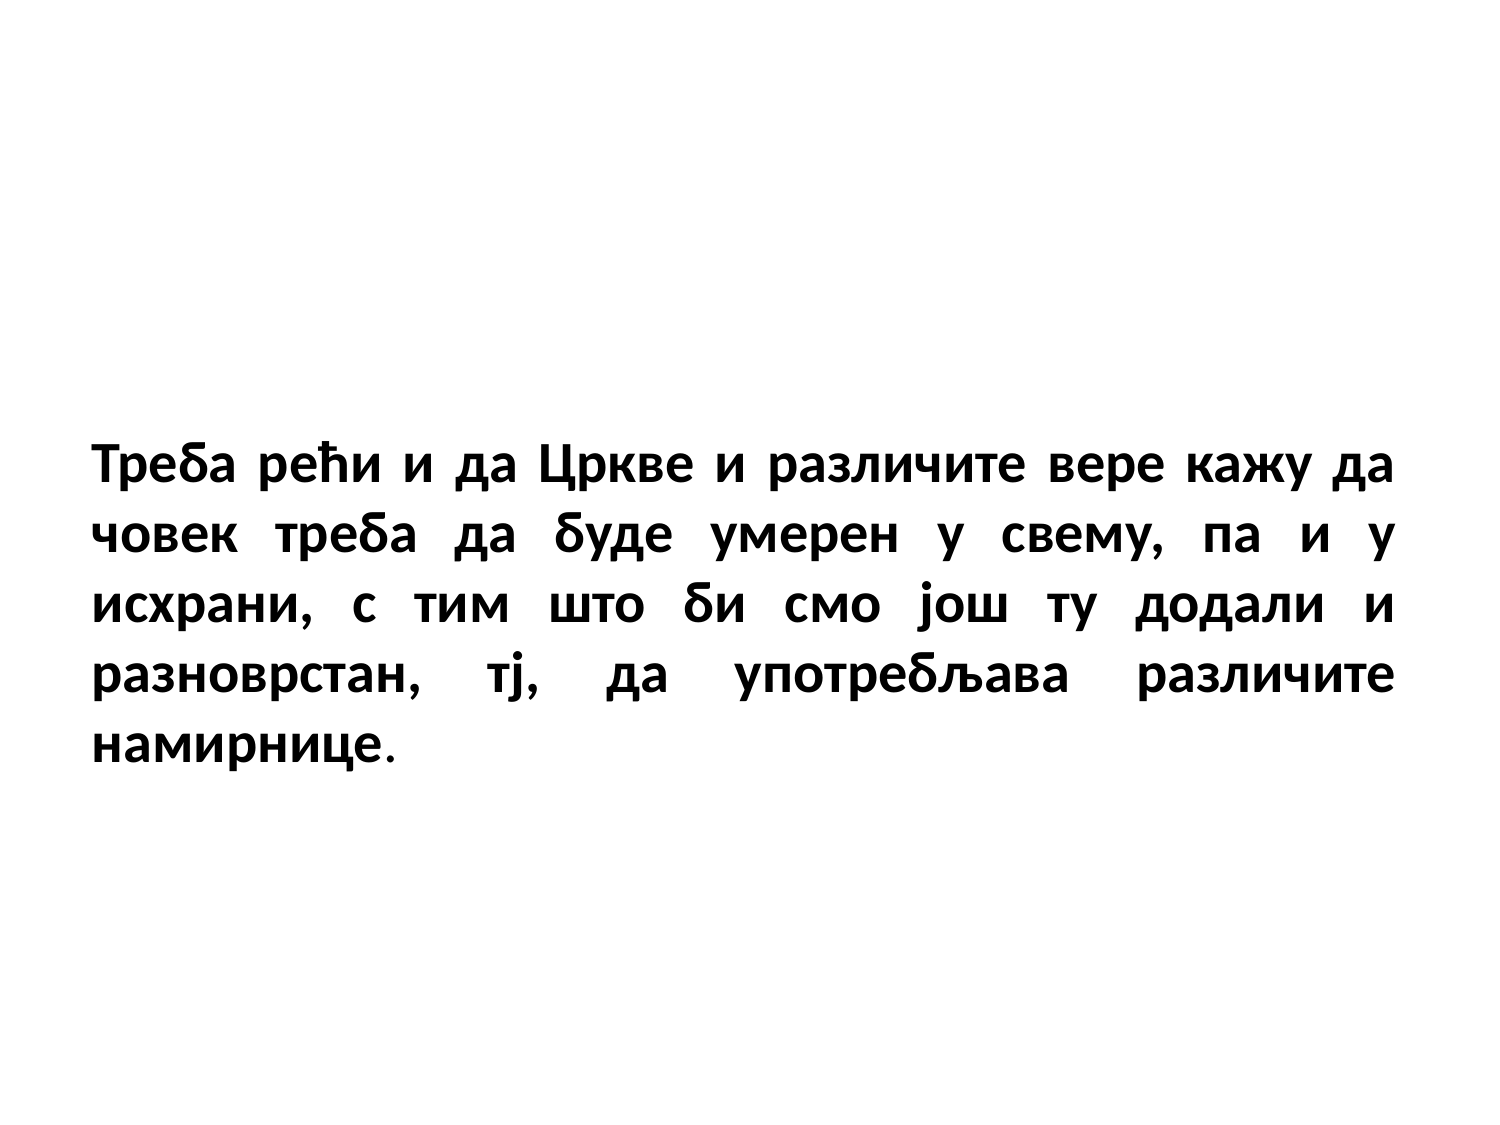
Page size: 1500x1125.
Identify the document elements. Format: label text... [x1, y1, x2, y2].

subtitle Треба рећи и да Цркве и различите вере кажу да човек треба да буде умерен у свему, па и у исхрани, с тим што би смо још ту додали и разноврстан, тј, да употребљава различите намирнице. [76, 90, 1412, 1035]
